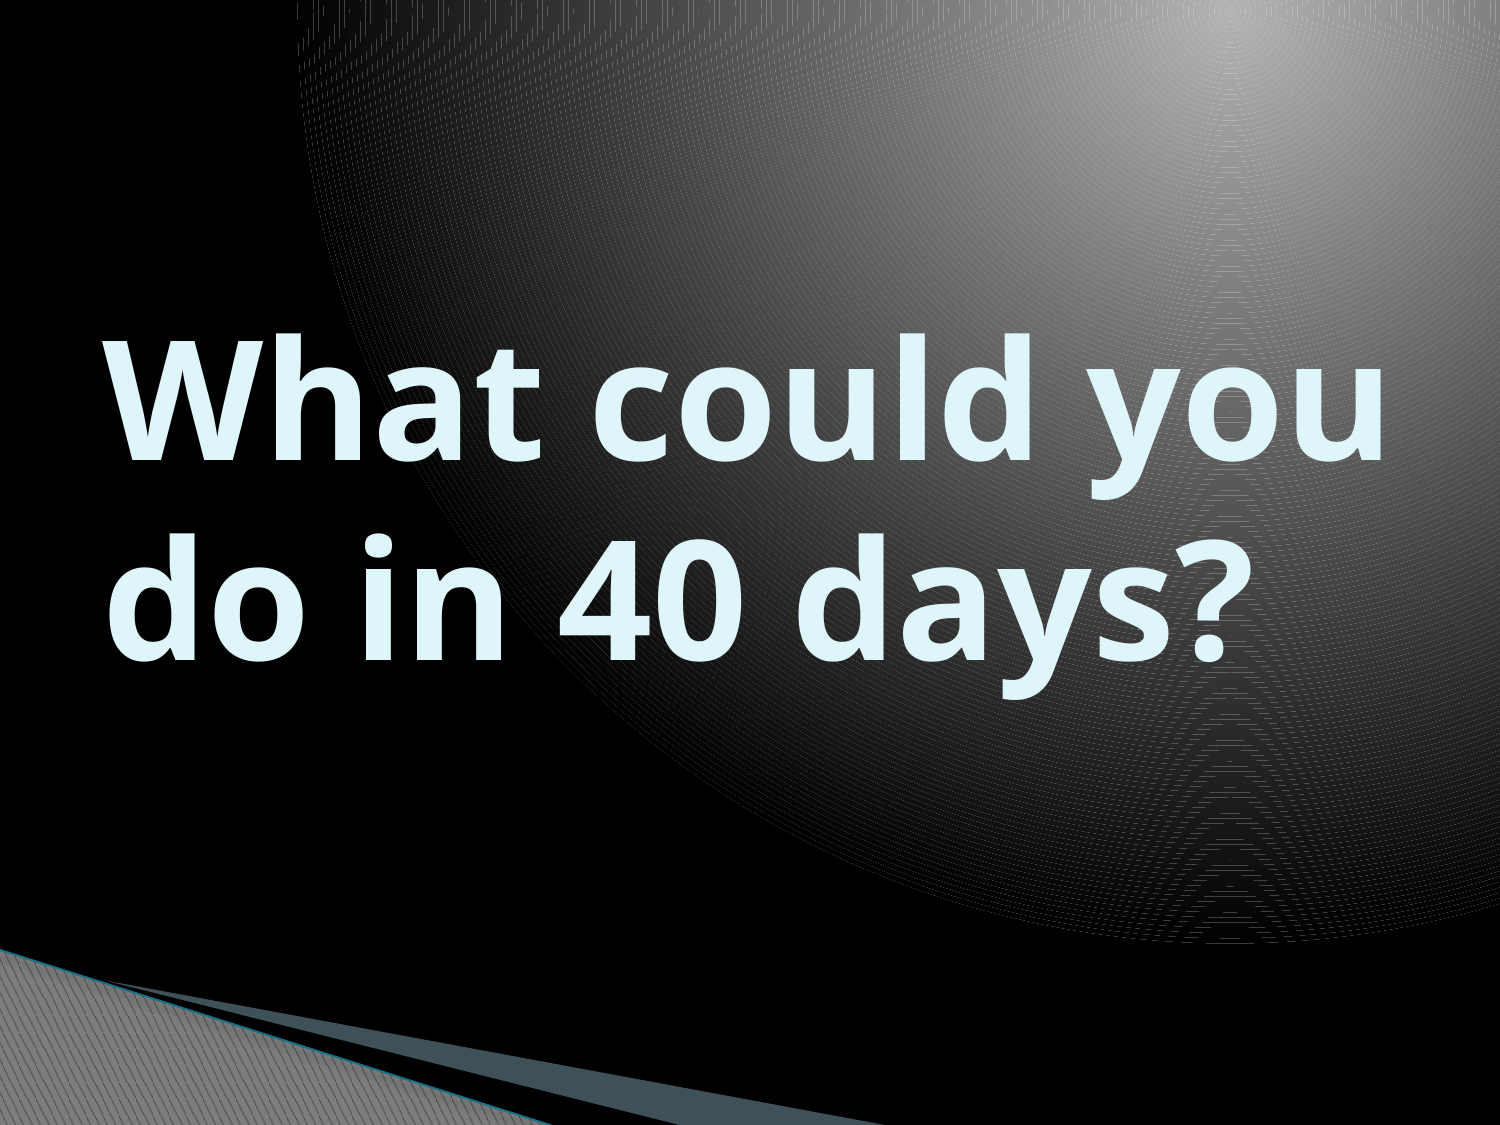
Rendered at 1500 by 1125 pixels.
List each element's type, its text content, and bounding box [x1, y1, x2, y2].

title What could you do in 40 days? [87, 399, 1438, 588]
picture [0, 952, 543, 1125]
